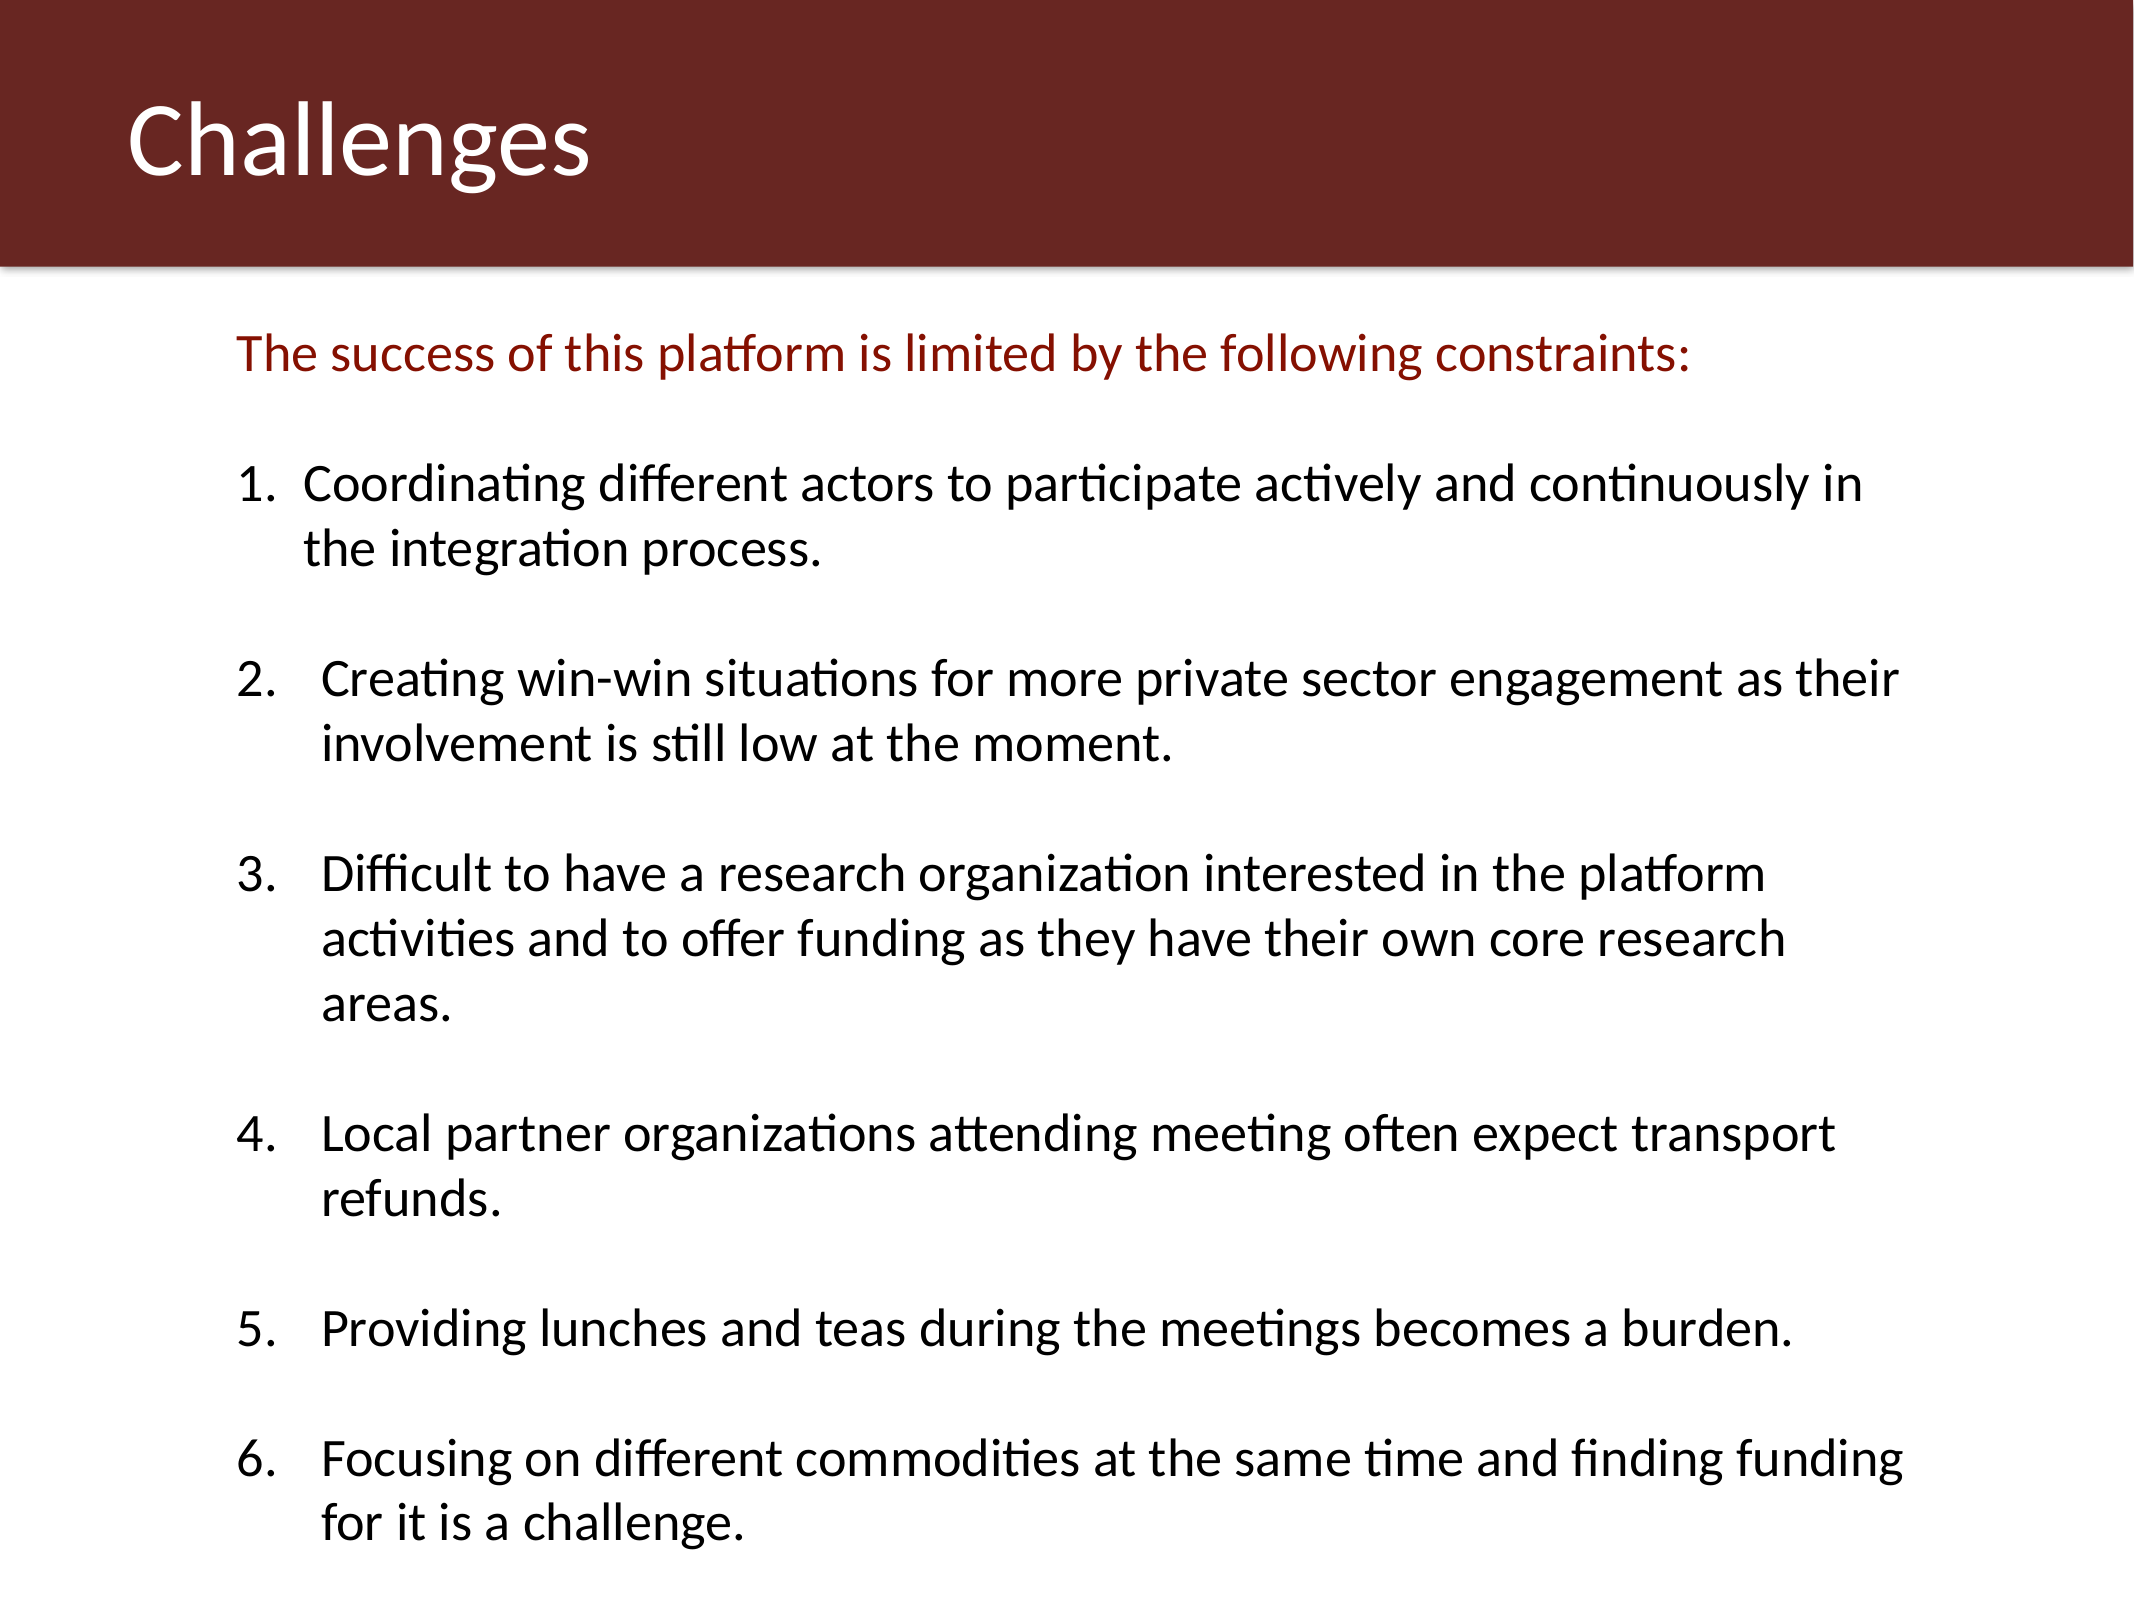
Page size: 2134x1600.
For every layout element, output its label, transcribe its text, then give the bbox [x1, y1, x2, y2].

title Challenges [106, 0, 2027, 267]
text_box The success of this platform is limited by the following constraints: Coordinating different actors to participate actively and continuously in the integration process. Creating win-win situations for more private sector engagement as their involvement is still low at the moment. Difficult to have a research organization interested in the platform activities and to offer funding as they have their own core research areas. Local partner organizations attending meeting often expect transport refunds. Providing lunches and teas during the meetings becomes a burden. Focusing on different commodities at the same time and finding funding for it is a challenge. [228, 309, 1939, 1560]
